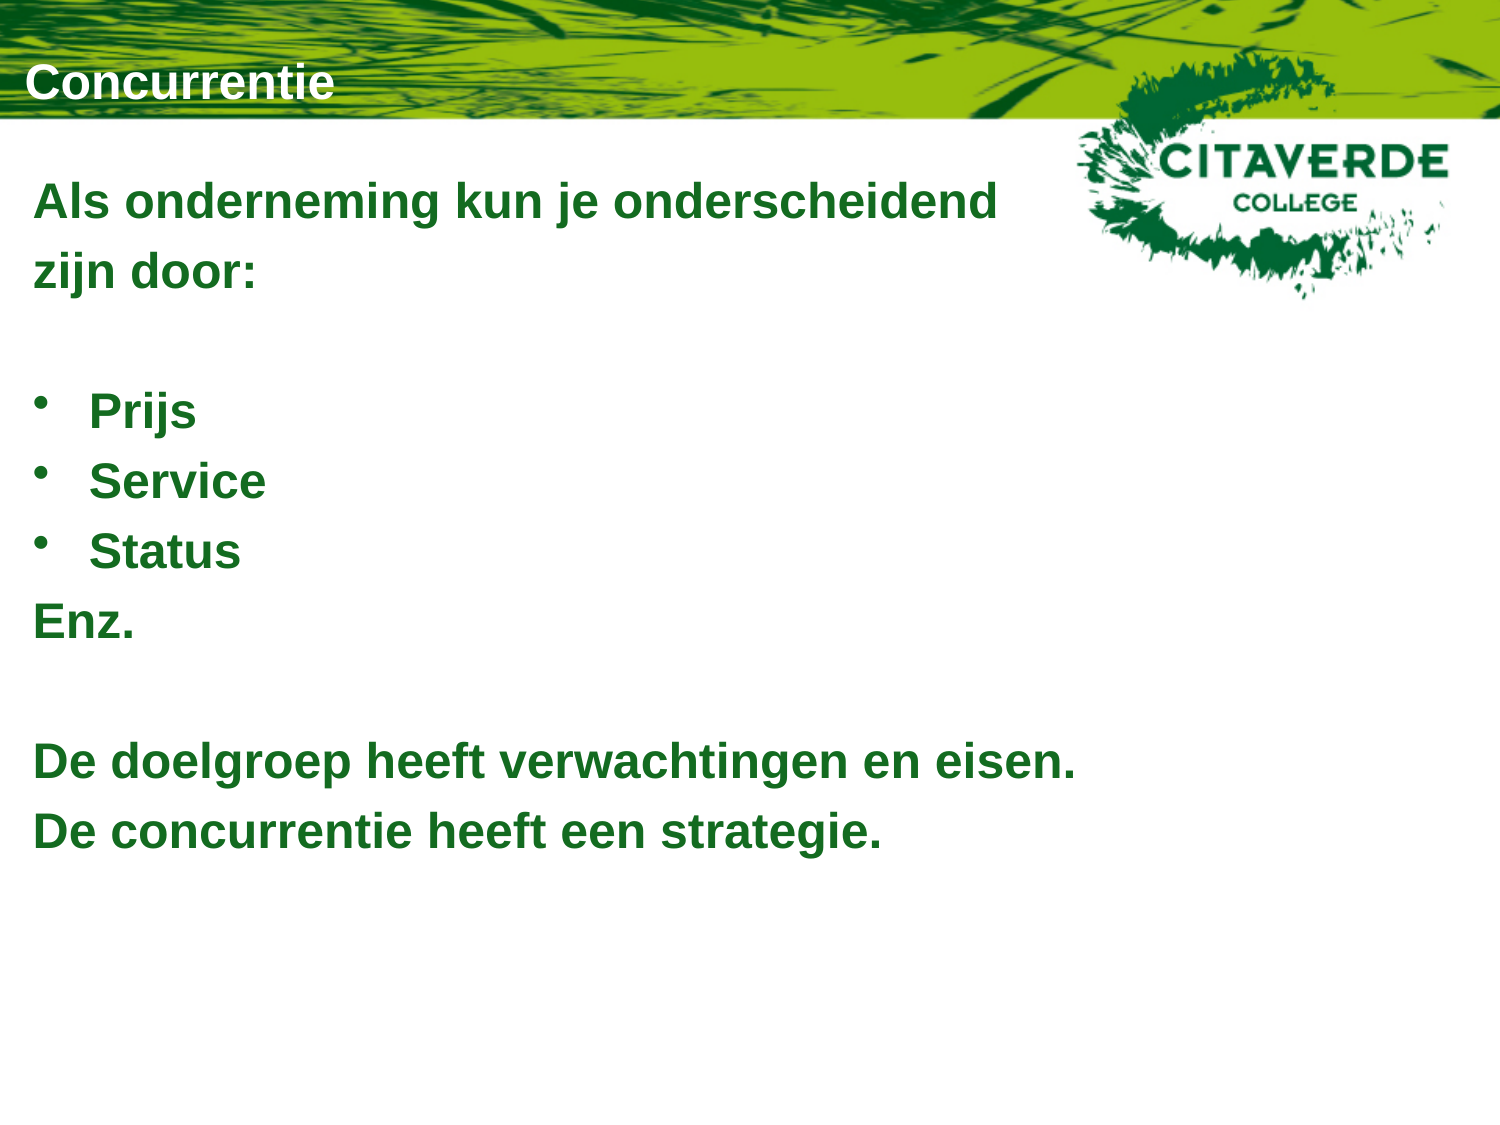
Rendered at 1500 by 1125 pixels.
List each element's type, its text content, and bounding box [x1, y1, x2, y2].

title Concurrentie [9, 45, 1285, 114]
picture [0, 0, 1500, 1125]
list Als onderneming kun je onderscheidend zijn door: Prijs Service Status Enz. De doelgroep heeft verwachtingen en eisen. De concurrentie heeft een strategie. [17, 160, 1447, 1094]
